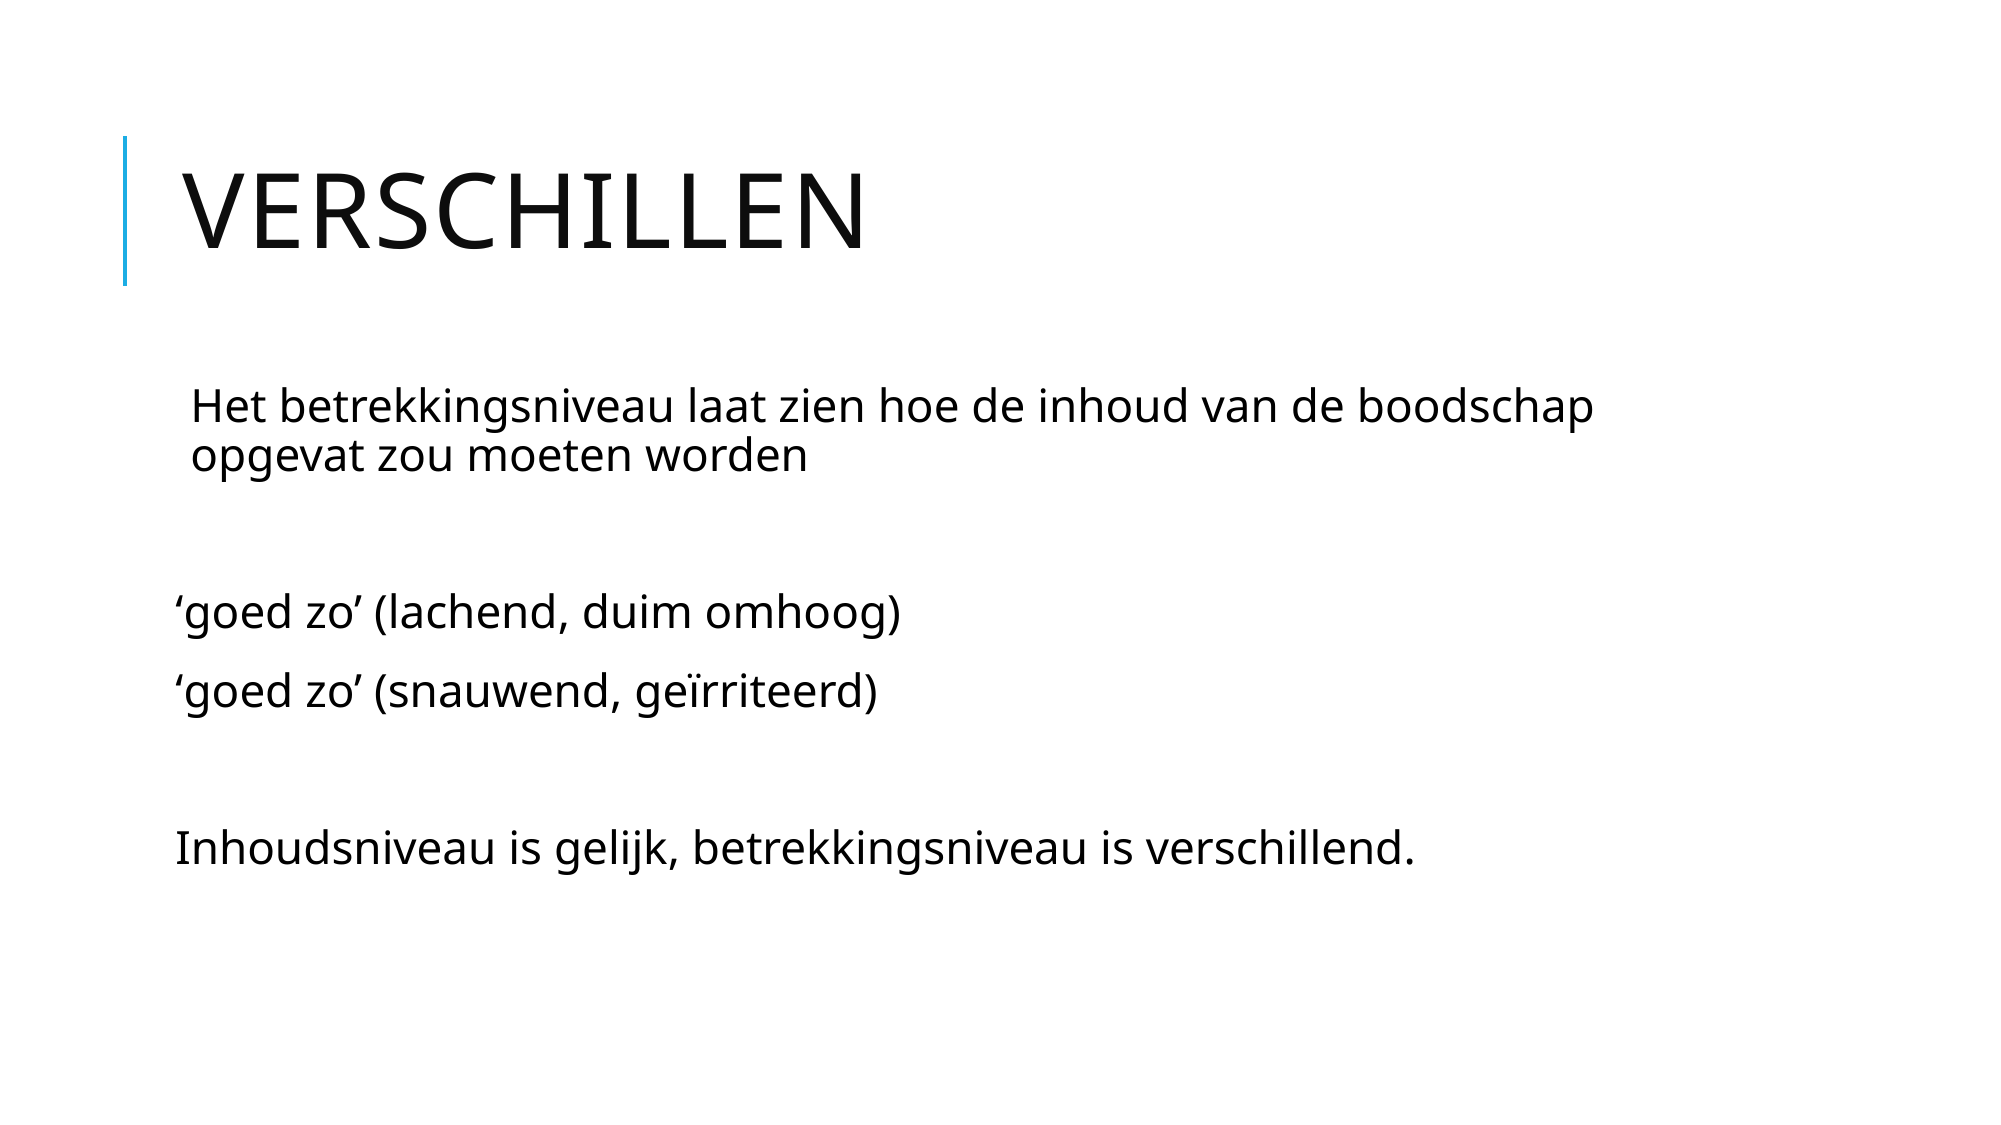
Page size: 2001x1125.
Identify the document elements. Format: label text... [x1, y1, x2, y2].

title Verschillen [168, 96, 1763, 342]
list Het betrekkingsniveau laat zien hoe de inhoud van de boodschap opgevat zou moeten worden ‘goed zo’ (lachend, duim omhoog) ‘goed zo’ (snauwend, geïrriteerd) Inhoudsniveau is gelijk, betrekkingsniveau is verschillend. [168, 375, 1763, 1035]
